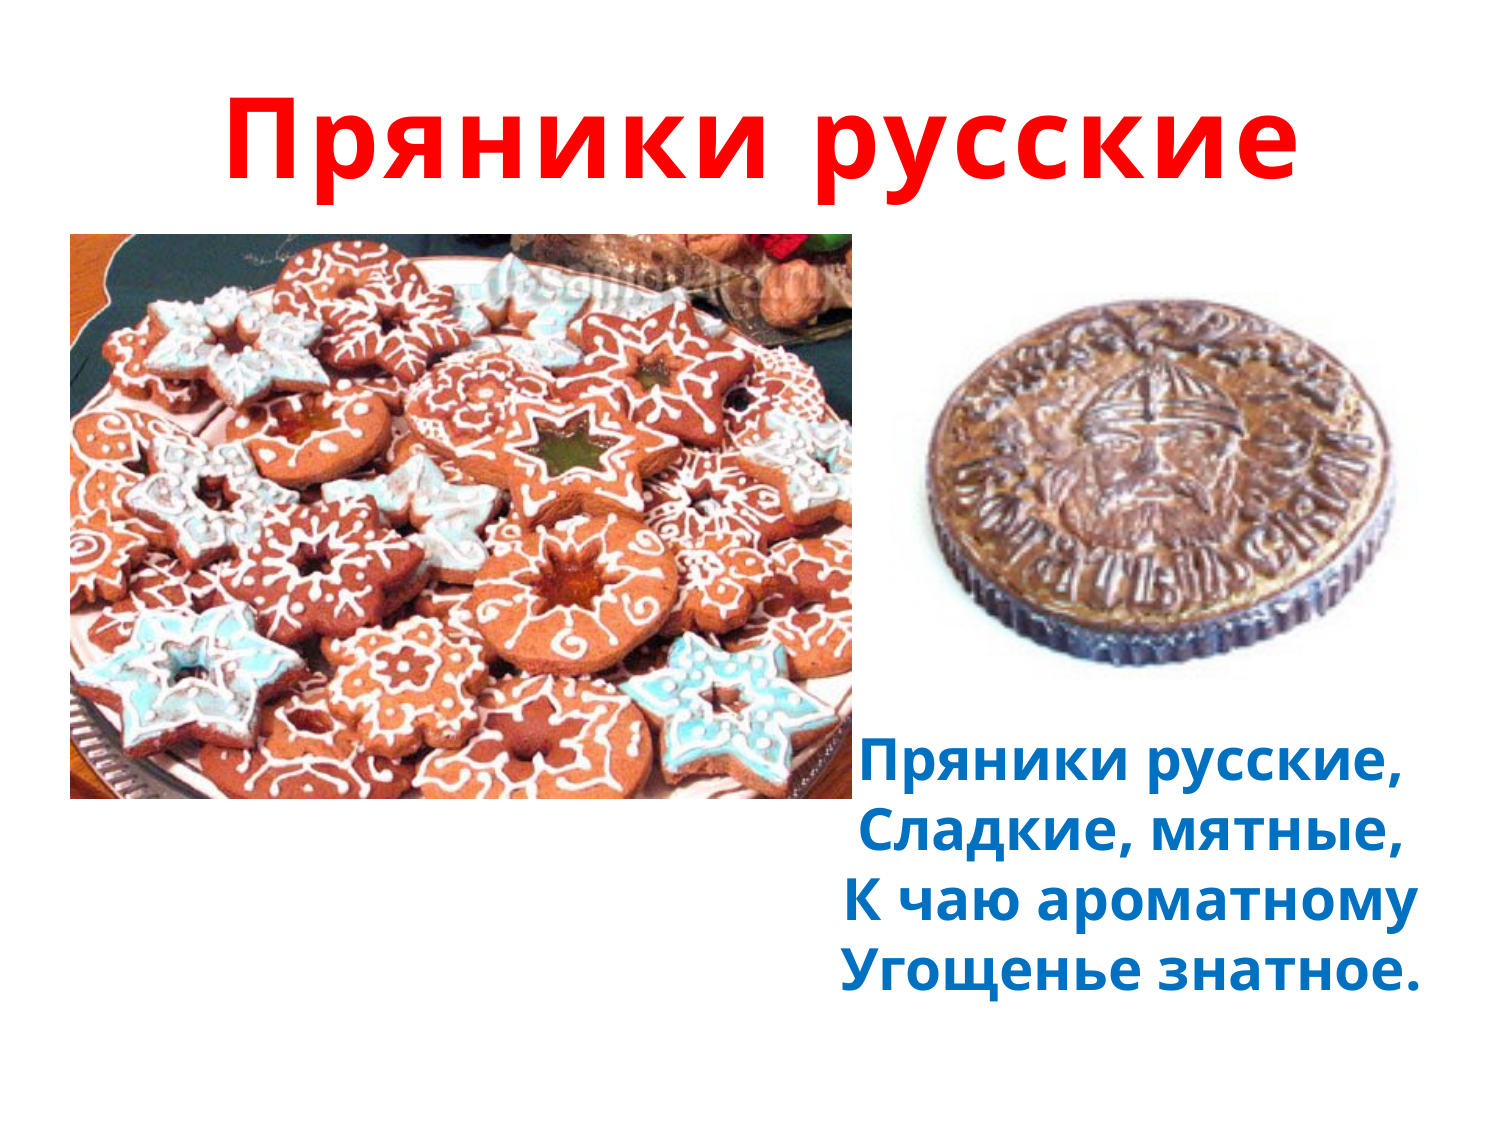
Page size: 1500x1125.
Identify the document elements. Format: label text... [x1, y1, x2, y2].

text_box Пряники русские, Сладкие, мятные, К чаю ароматному Угощенье знатное. [796, 714, 1465, 1080]
picture [890, 292, 1419, 691]
picture [70, 234, 852, 799]
text_box Пряники русские [187, 58, 1336, 209]
